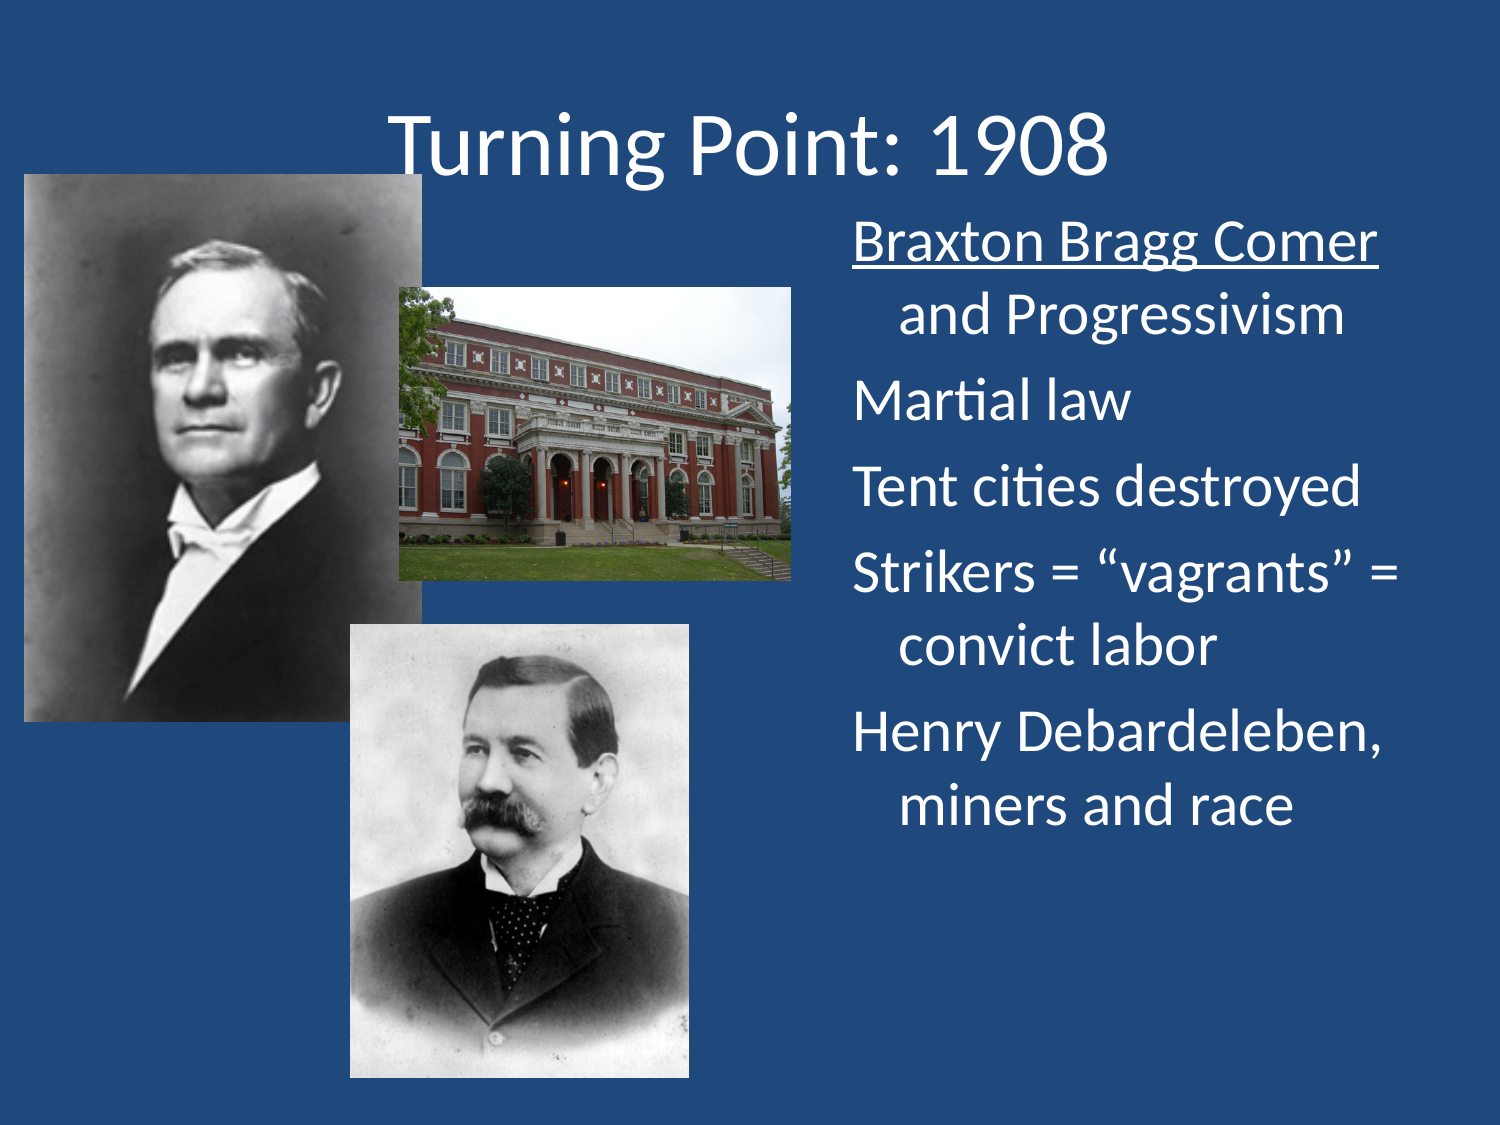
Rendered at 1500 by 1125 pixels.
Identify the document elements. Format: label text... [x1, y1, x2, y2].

picture [399, 287, 791, 581]
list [24, 174, 422, 723]
list Braxton Bragg Comer and Progressivism Martial law Tent cities destroyed Strikers = “vagrants” = convict labor Henry Debardeleben, miners and race [762, 125, 1425, 1005]
title Turning Point: 1908 [75, 45, 1425, 233]
picture [349, 624, 690, 1078]
